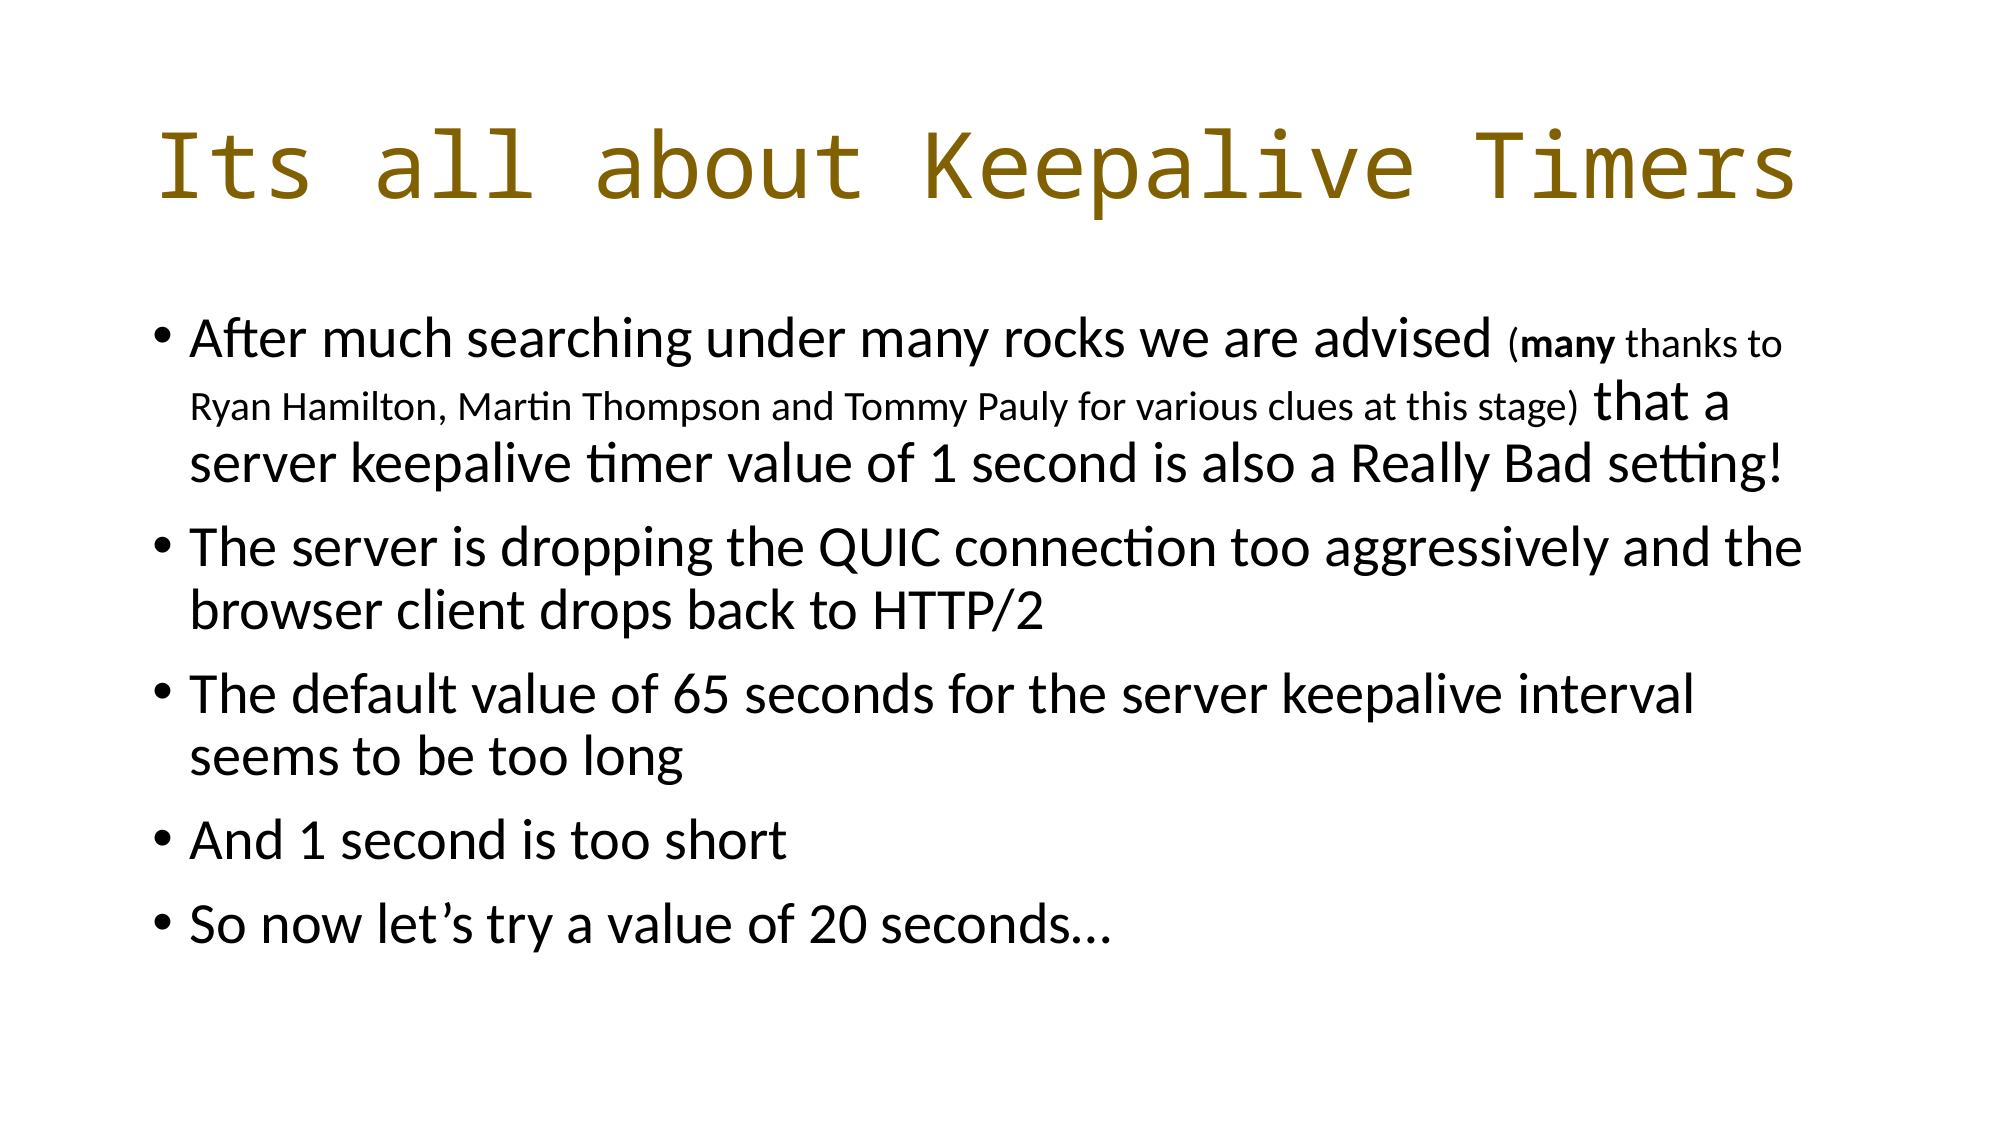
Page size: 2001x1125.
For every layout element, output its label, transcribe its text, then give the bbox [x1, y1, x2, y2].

title Its all about Keepalive Timers [137, 59, 1863, 278]
list After much searching under many rocks we are advised (many thanks to Ryan Hamilton, Martin Thompson and Tommy Pauly for various clues at this stage) that a server keepalive timer value of 1 second is also a Really Bad setting! The server is dropping the QUIC connection too aggressively and the browser client drops back to HTTP/2 The default value of 65 seconds for the server keepalive interval seems to be too long And 1 second is too short So now let’s try a value of 20 seconds… [137, 299, 1863, 1014]
